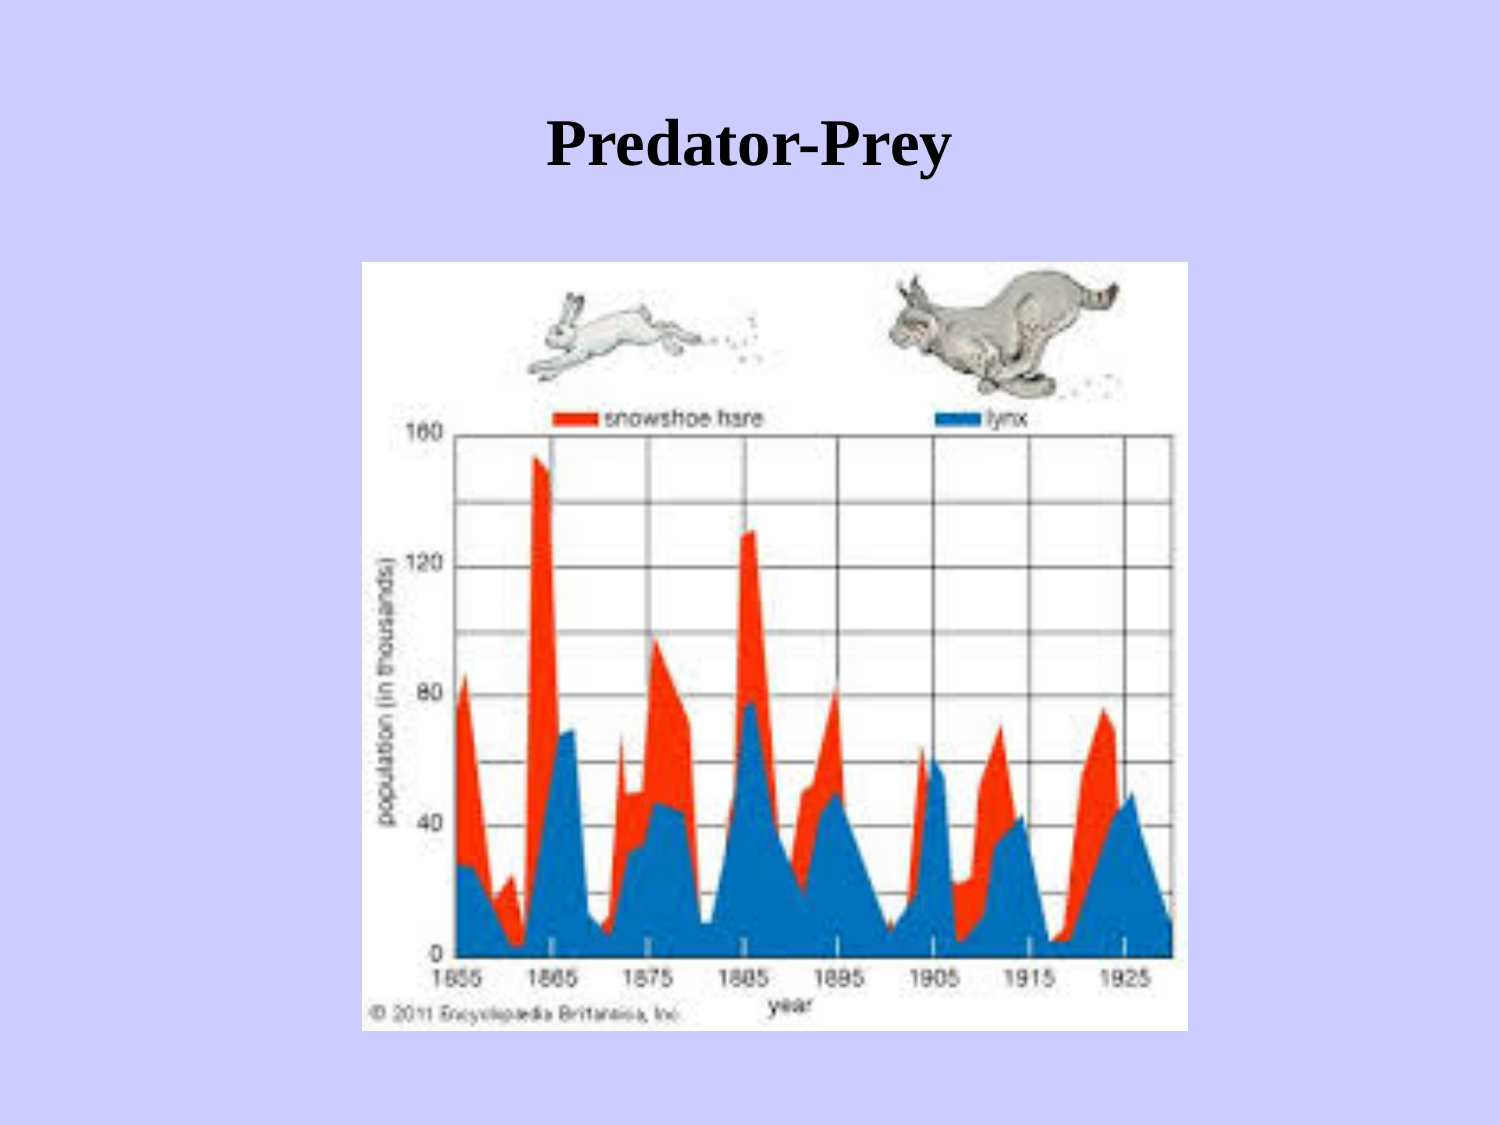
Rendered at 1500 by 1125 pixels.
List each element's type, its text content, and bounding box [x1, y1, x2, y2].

title Predator-Prey [75, 45, 1425, 233]
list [362, 262, 1188, 1032]
